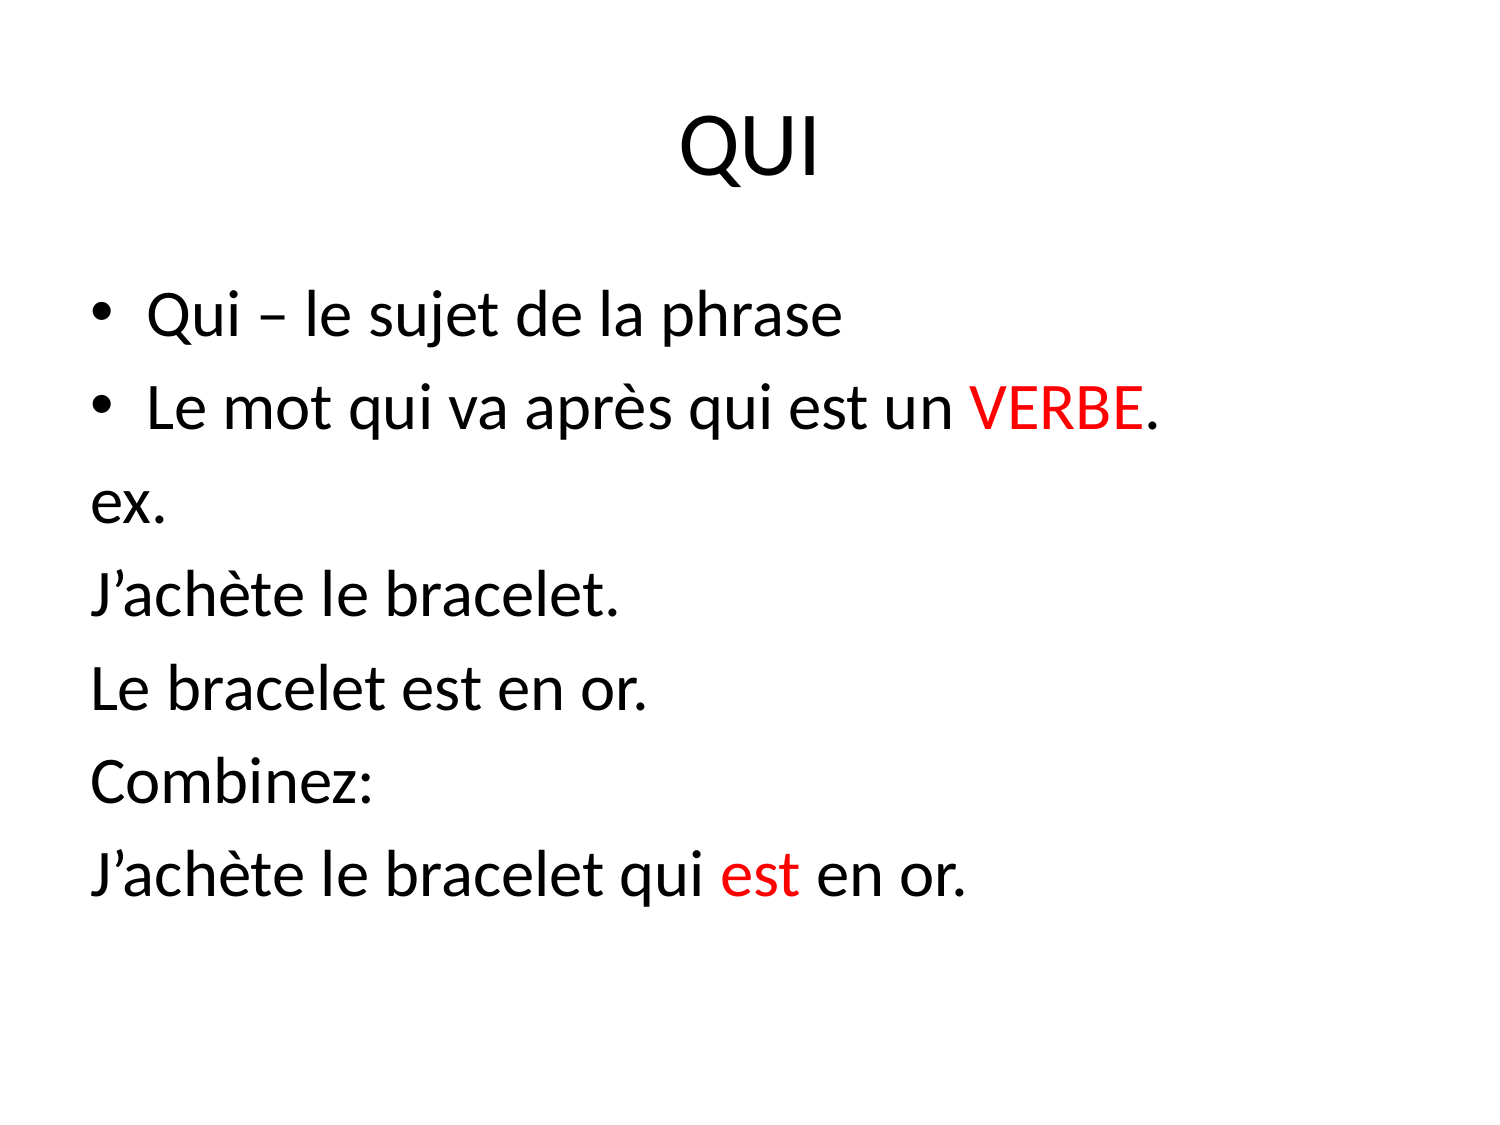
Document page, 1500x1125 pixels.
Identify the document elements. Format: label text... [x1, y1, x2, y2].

list Qui – le sujet de la phrase Le mot qui va après qui est un VERBE. ex. J’achète le bracelet. Le bracelet est en or. Combinez: J’achète le bracelet qui est en or. [75, 262, 1425, 1005]
title QUI [75, 45, 1425, 233]
